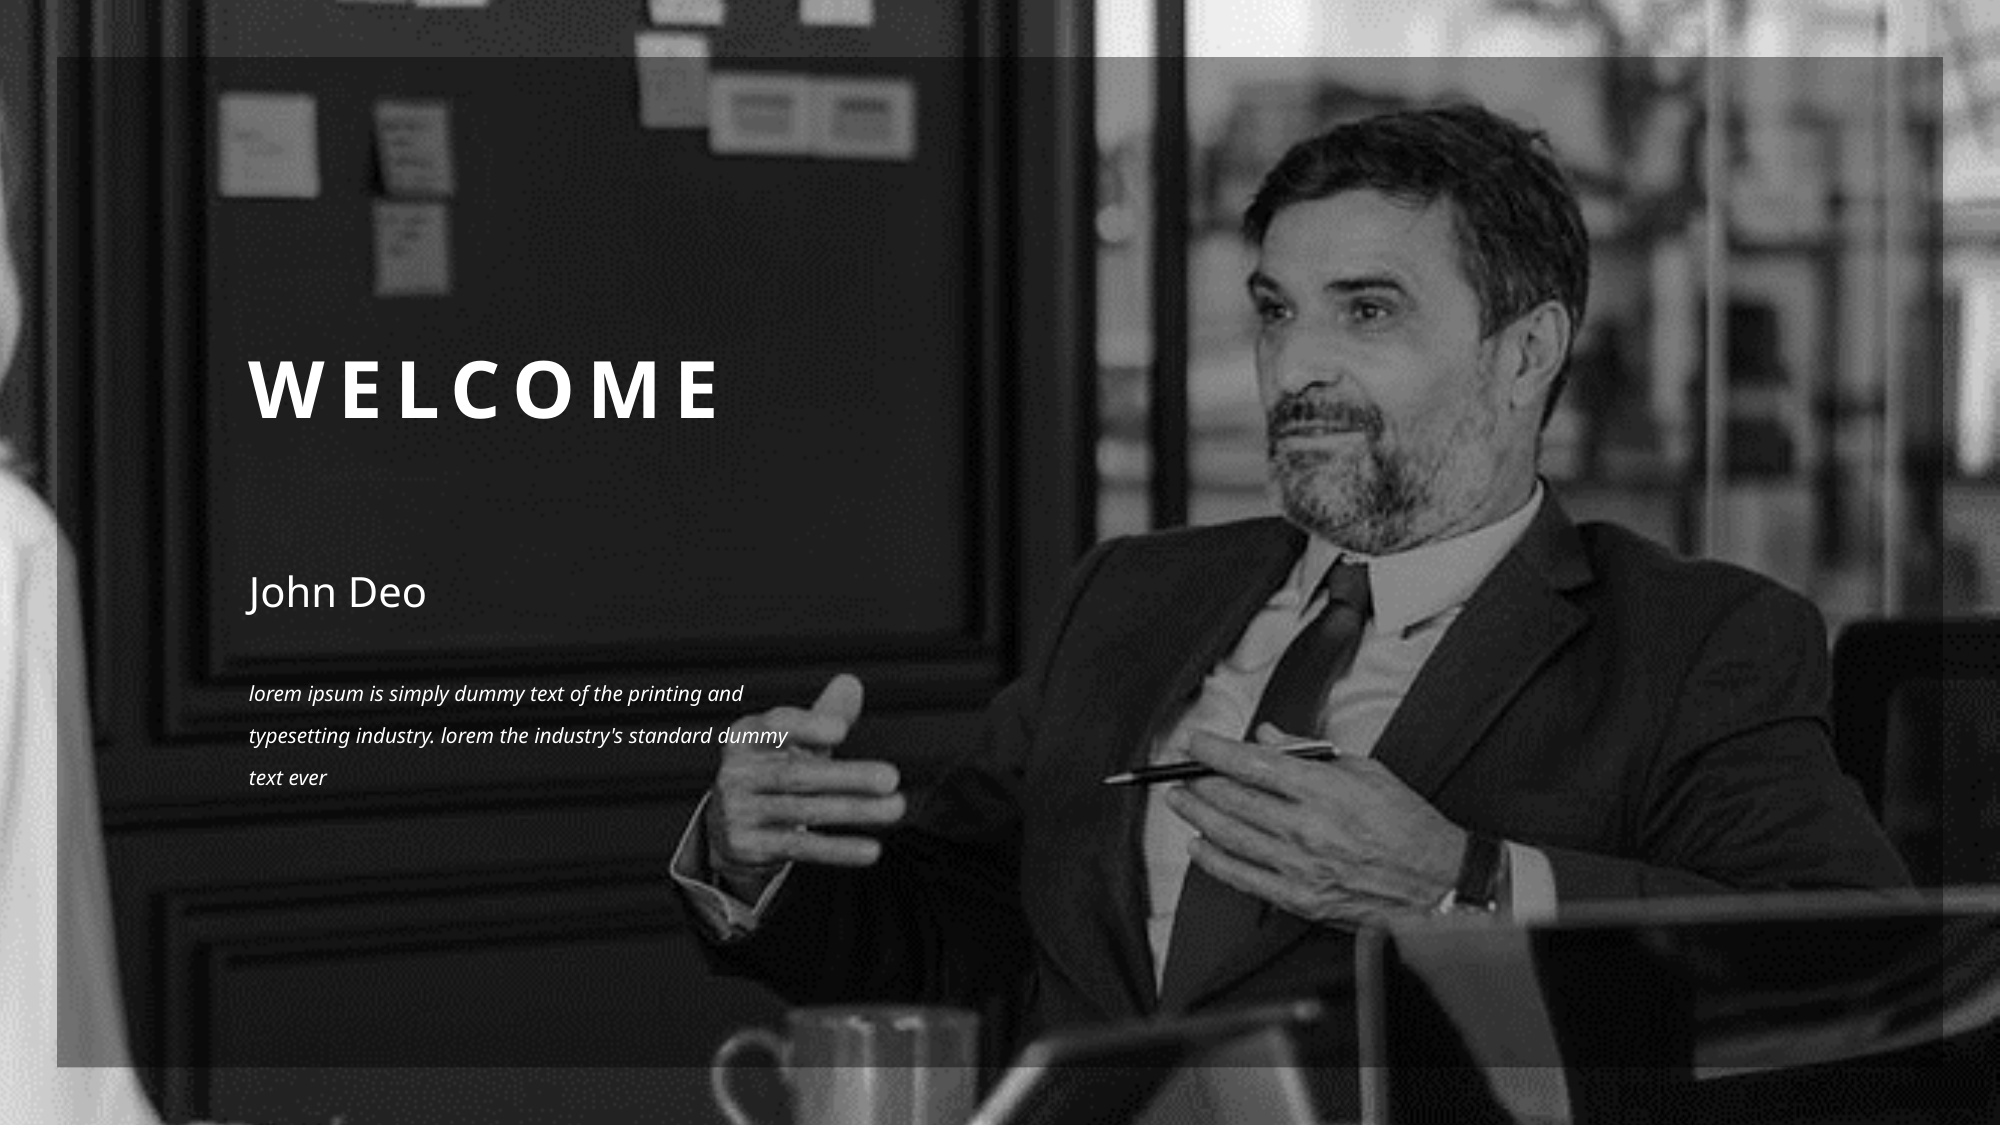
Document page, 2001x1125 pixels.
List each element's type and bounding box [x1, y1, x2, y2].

picture [0, 0, 2000, 1125]
text_box [234, 331, 863, 793]
